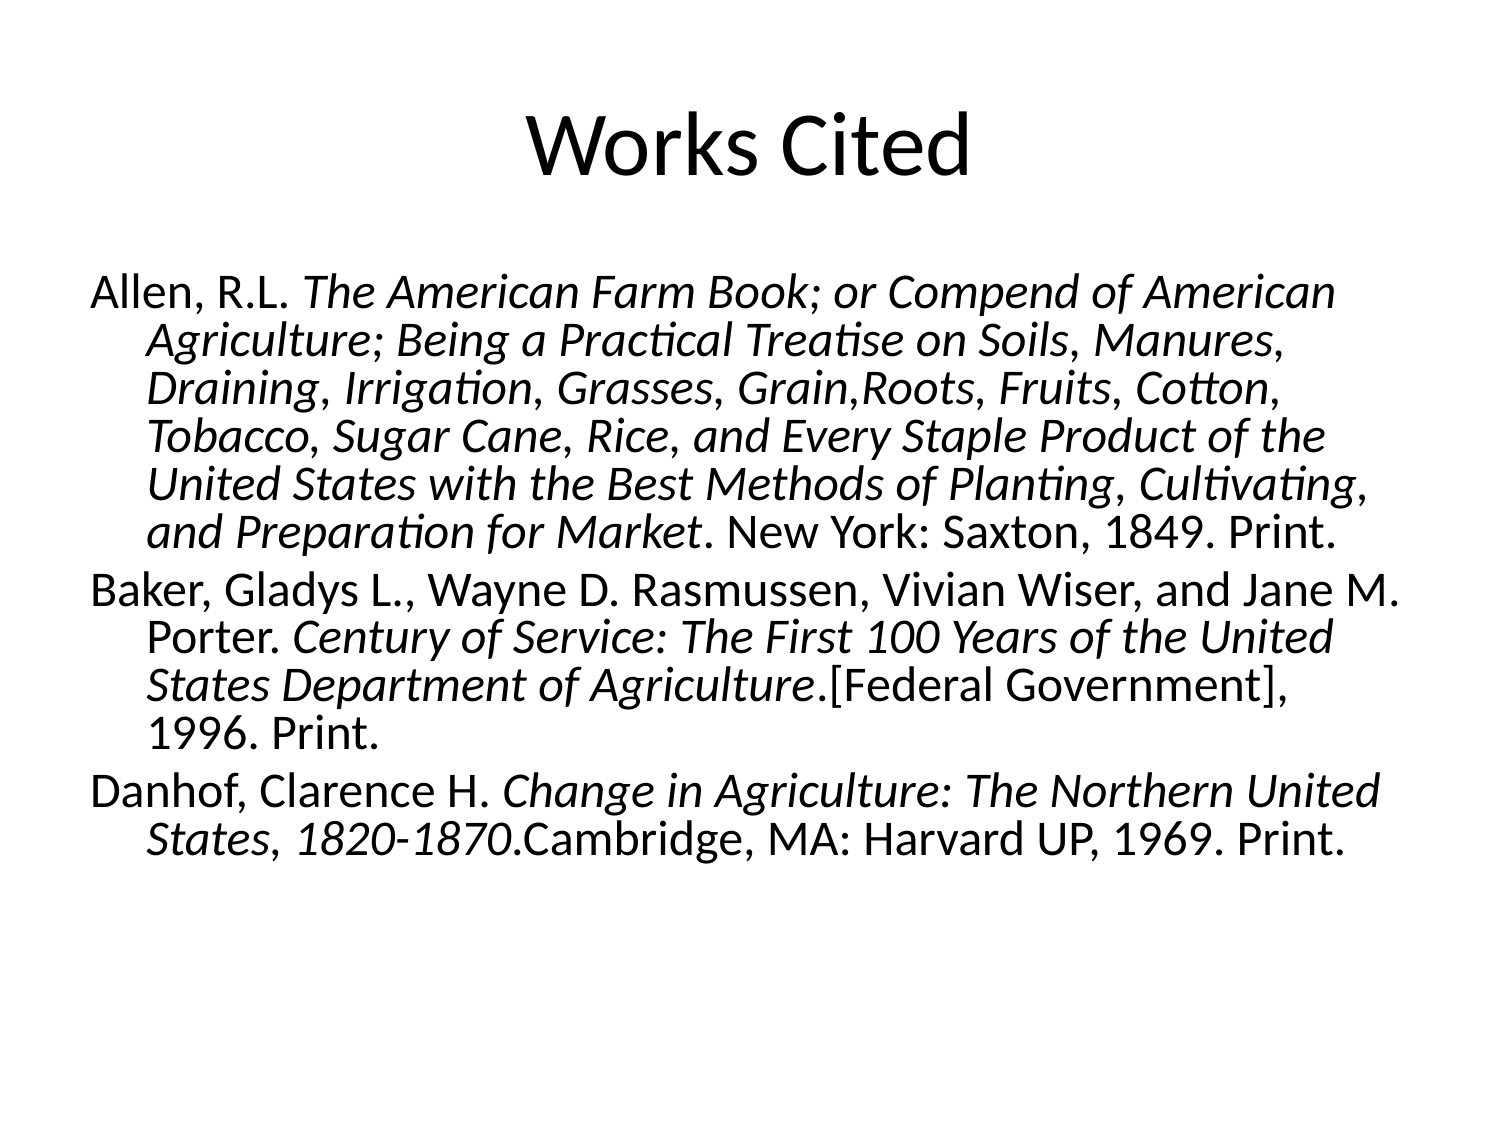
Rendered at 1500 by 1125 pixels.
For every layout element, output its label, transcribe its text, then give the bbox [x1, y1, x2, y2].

list Allen, R.L. The American Farm Book; or Compend of American Agriculture; Being a Practical Treatise on Soils, Manures, Draining, Irrigation, Grasses, Grain,Roots, Fruits, Cotton, Tobacco, Sugar Cane, Rice, and Every Staple Product of the United States with the Best Methods of Planting, Cultivating, and Preparation for Market. New York: Saxton, 1849. Print. Baker, Gladys L., Wayne D. Rasmussen, Vivian Wiser, and Jane M. Porter. Century of Service: The First 100 Years of the United States Department of Agriculture.[Federal Government], 1996. Print. Danhof, Clarence H. Change in Agriculture: The Northern United States, 1820-1870.Cambridge, MA: Harvard UP, 1969. Print. [75, 262, 1425, 1005]
title Works Cited [75, 45, 1425, 233]
